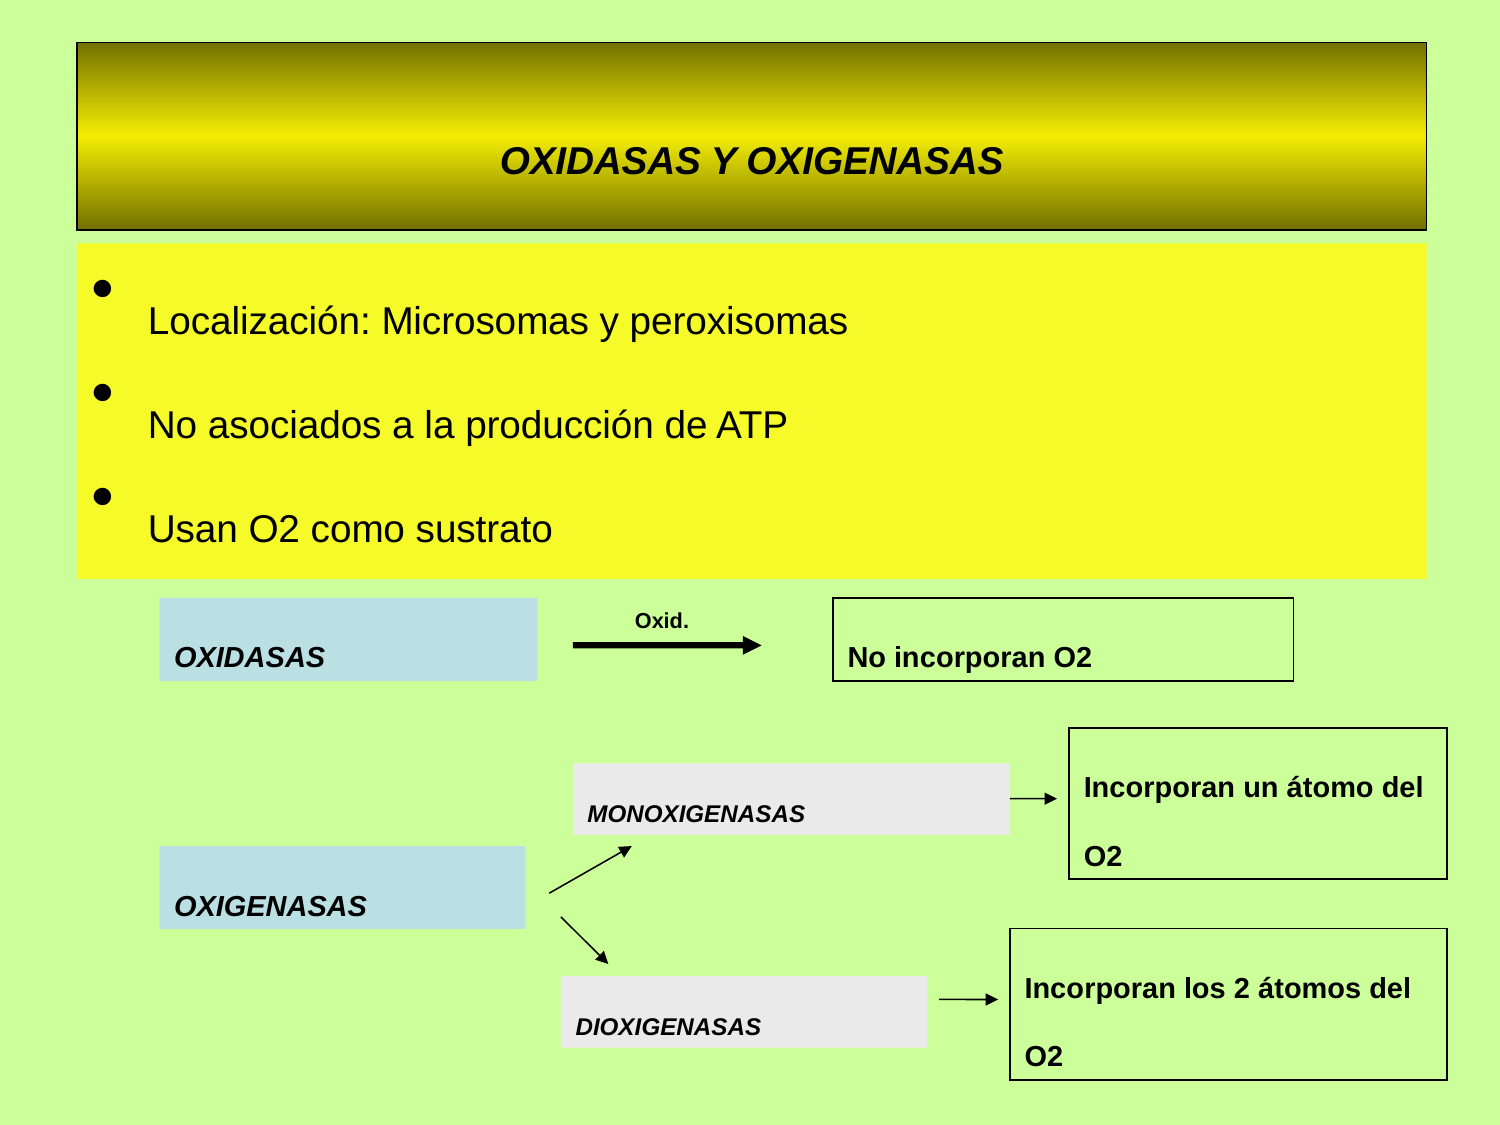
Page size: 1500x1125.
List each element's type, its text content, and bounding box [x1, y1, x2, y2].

text_box Localización: Microsomas y peroxisomas No asociados a la producción de ATP Usan O2 como sustrato [76, 243, 1427, 579]
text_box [159, 597, 538, 922]
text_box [938, 928, 1448, 1066]
text_box OXIDASAS Y OXIGENASAS [76, 42, 1427, 231]
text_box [1009, 727, 1448, 865]
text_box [572, 573, 1294, 675]
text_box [548, 763, 1011, 1042]
